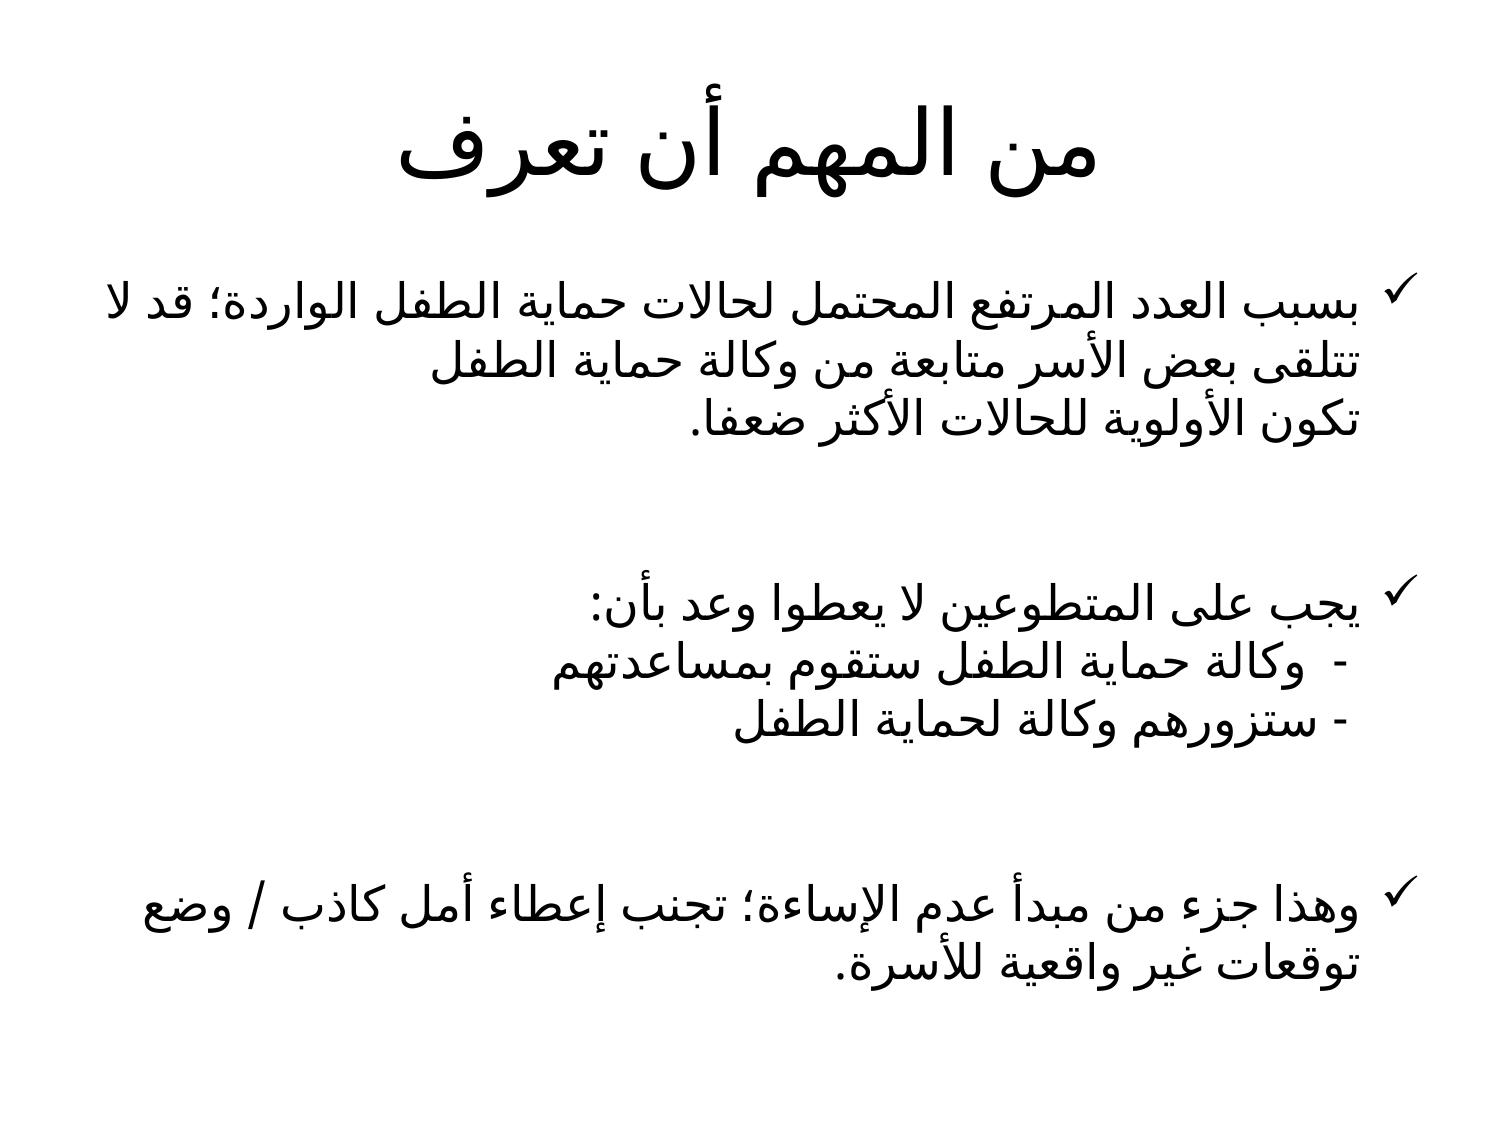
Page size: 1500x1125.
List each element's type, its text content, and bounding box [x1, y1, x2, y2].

list بسبب العدد المرتفع المحتمل لحالات حماية الطفل الواردة؛ قد لا تتلقى بعض الأسر متابعة من وكالة حماية الطفل تكون الأولوية للحالات الأكثر ضعفا. يجب على المتطوعين لا يعطوا وعد بأن: - وكالة حماية الطفل ستقوم بمساعدتهم - ستزورهم وكالة لحماية الطفل وهذا جزء من مبدأ عدم الإساءة؛ تجنب إعطاء أمل كاذب / وضع توقعات غير واقعية للأسرة. [75, 262, 1425, 1005]
title من المهم أن تعرف [75, 45, 1425, 233]
